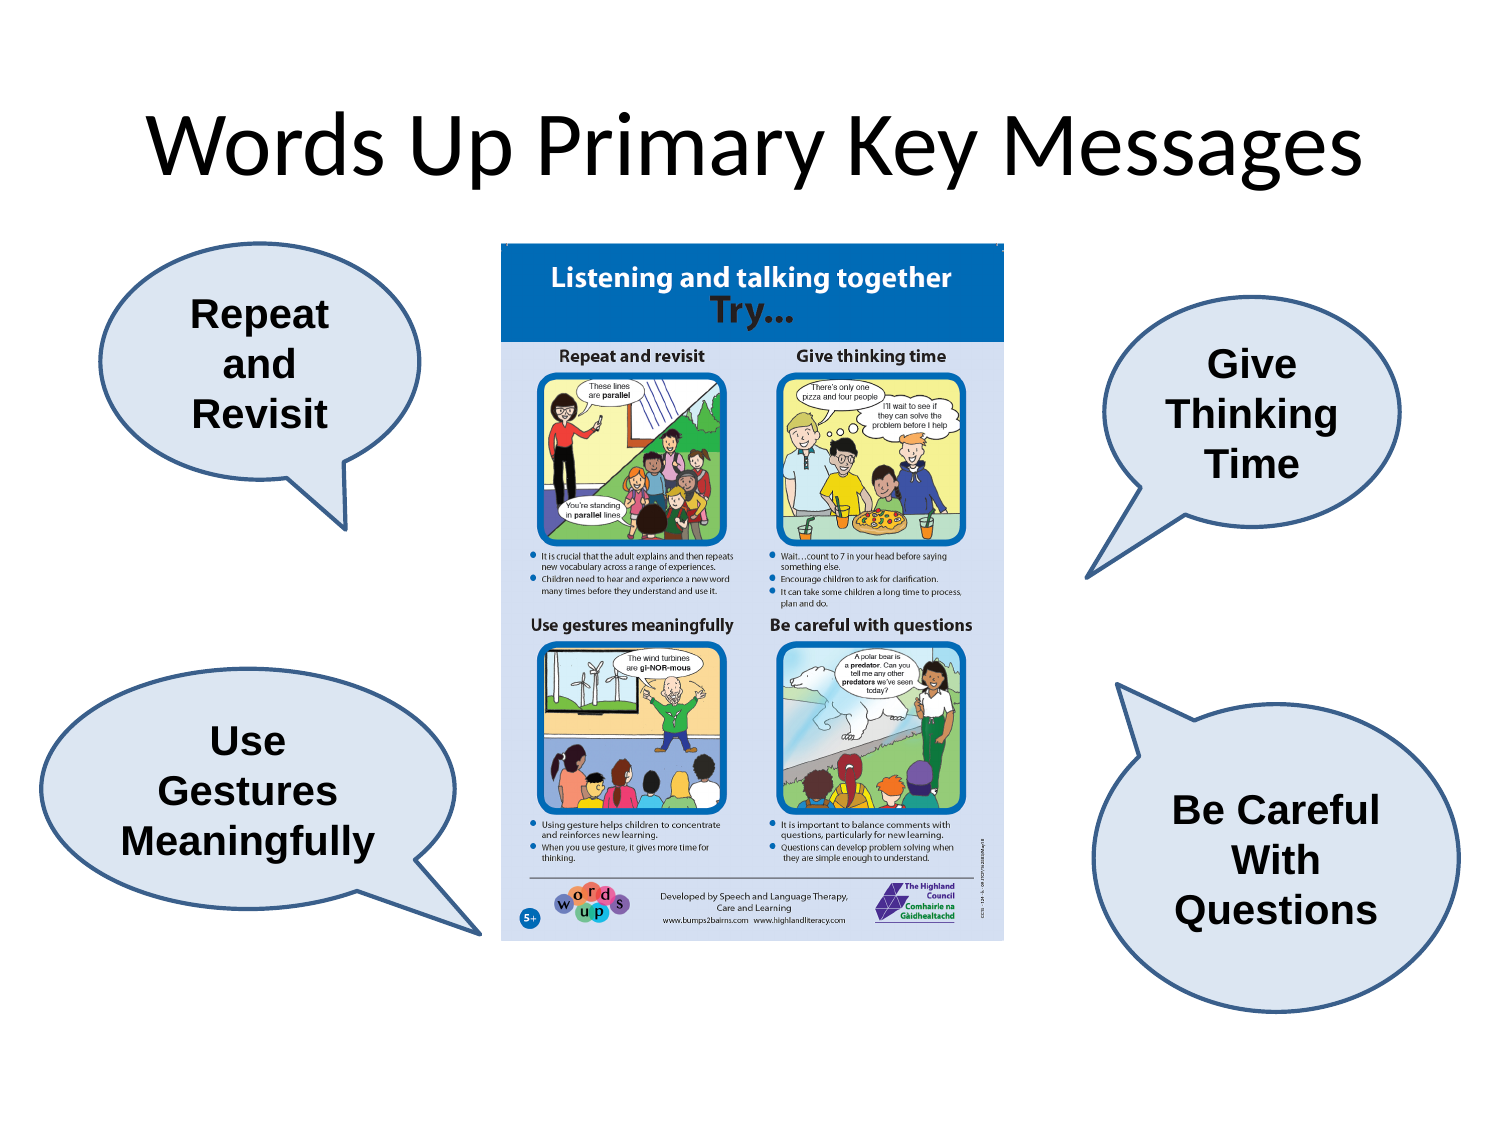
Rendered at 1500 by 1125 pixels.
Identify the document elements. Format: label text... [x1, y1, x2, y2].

text_box Repeat and Revisit [98, 241, 422, 532]
text_box Be Careful With Questions [1091, 682, 1461, 1015]
text_box Use Gestures Meaningfully [39, 666, 482, 937]
picture [501, 243, 1004, 942]
title Words Up Primary Key Messages [88, 45, 1424, 233]
text_box Give Thinking Time [1084, 294, 1402, 580]
